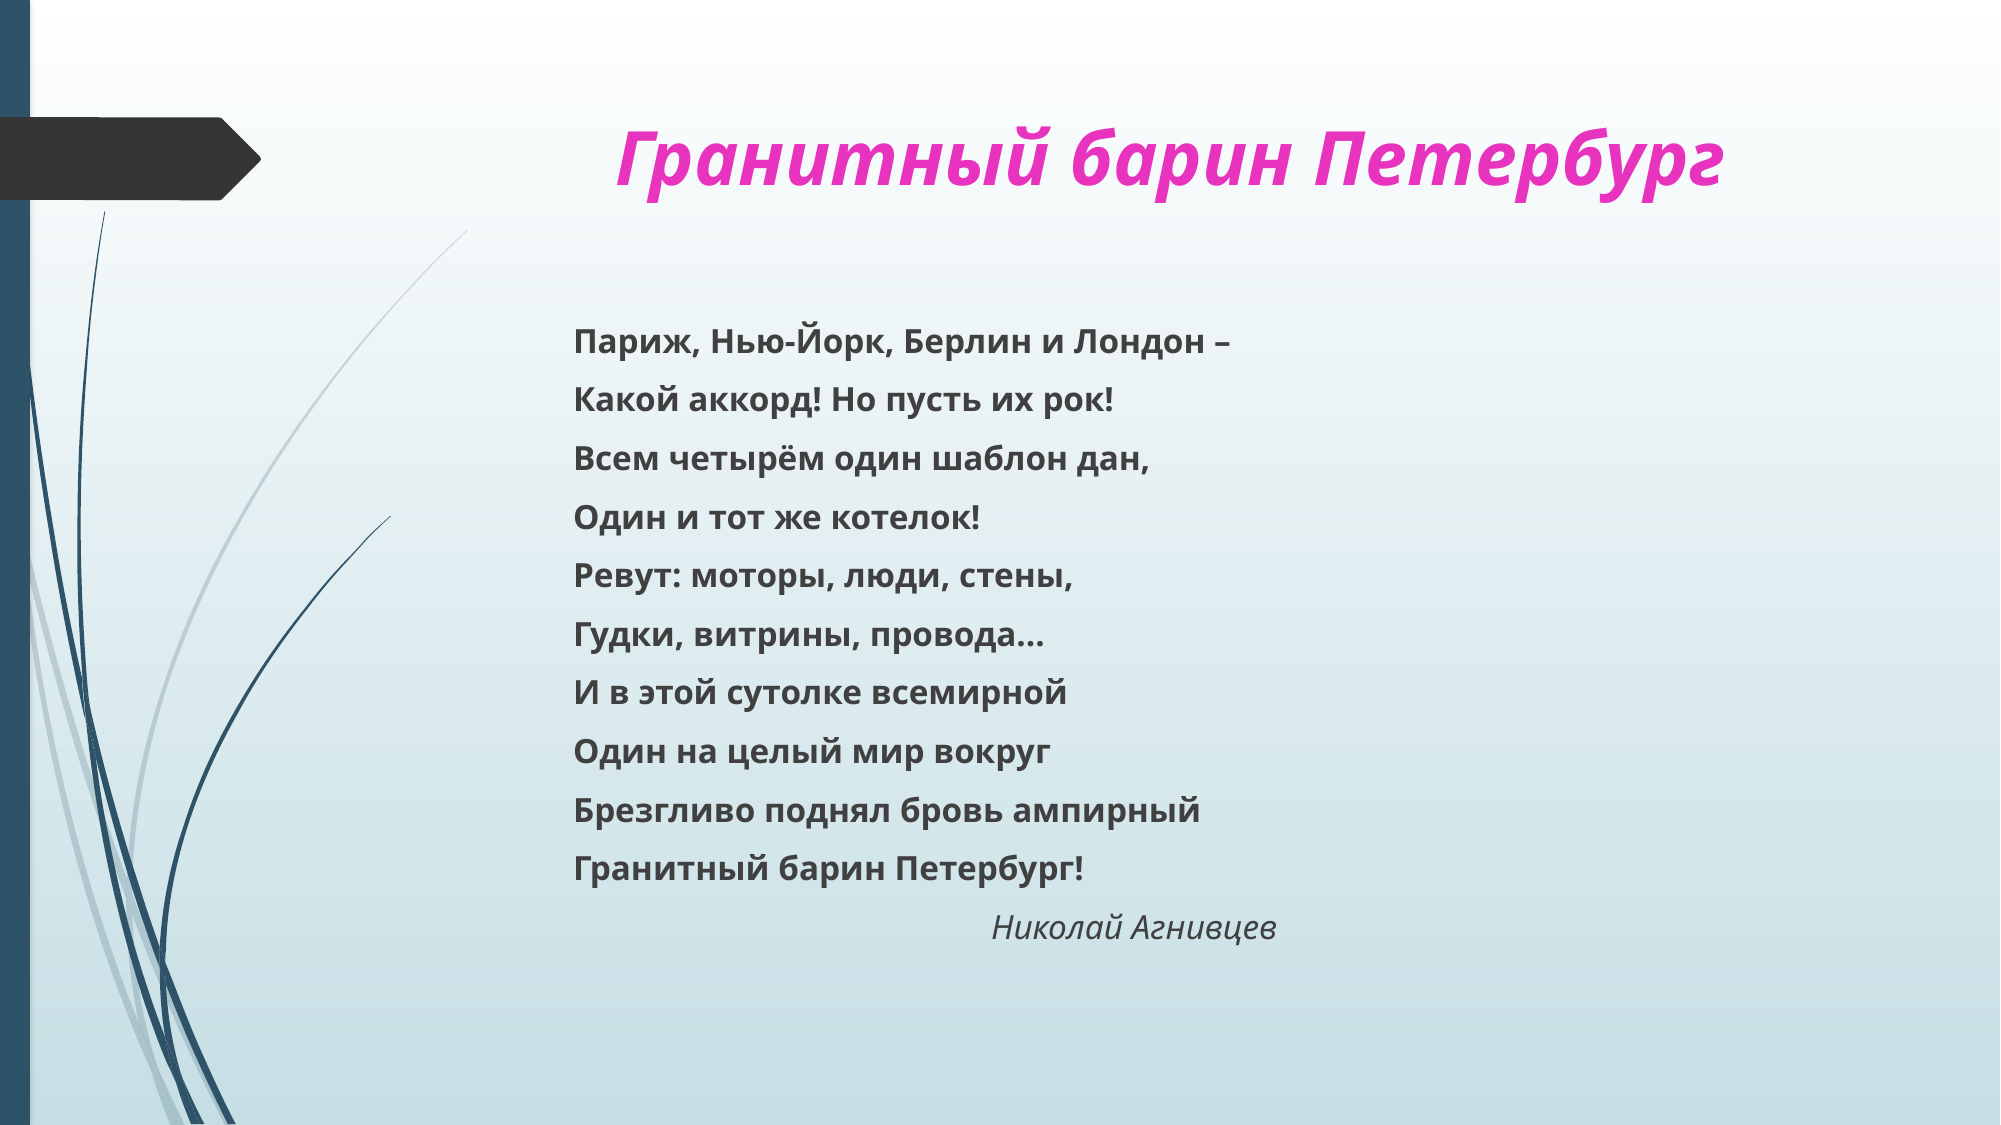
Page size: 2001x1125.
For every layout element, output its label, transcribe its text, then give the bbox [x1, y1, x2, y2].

title Гранитный барин Петербург [425, 102, 1888, 312]
list Париж, Нью-Йорк, Берлин и Лондон – Какой аккорд! Но пусть их рок! Всем четырём один шаблон дан, Один и тот же котелок! Ревут: моторы, люди, стены, Гудки, витрины, провода… И в этой сутолке всемирной Один на целый мир вокруг Брезгливо поднял бровь ампирный Гранитный барин Петербург! Николай Агнивцев [424, 312, 1888, 970]
